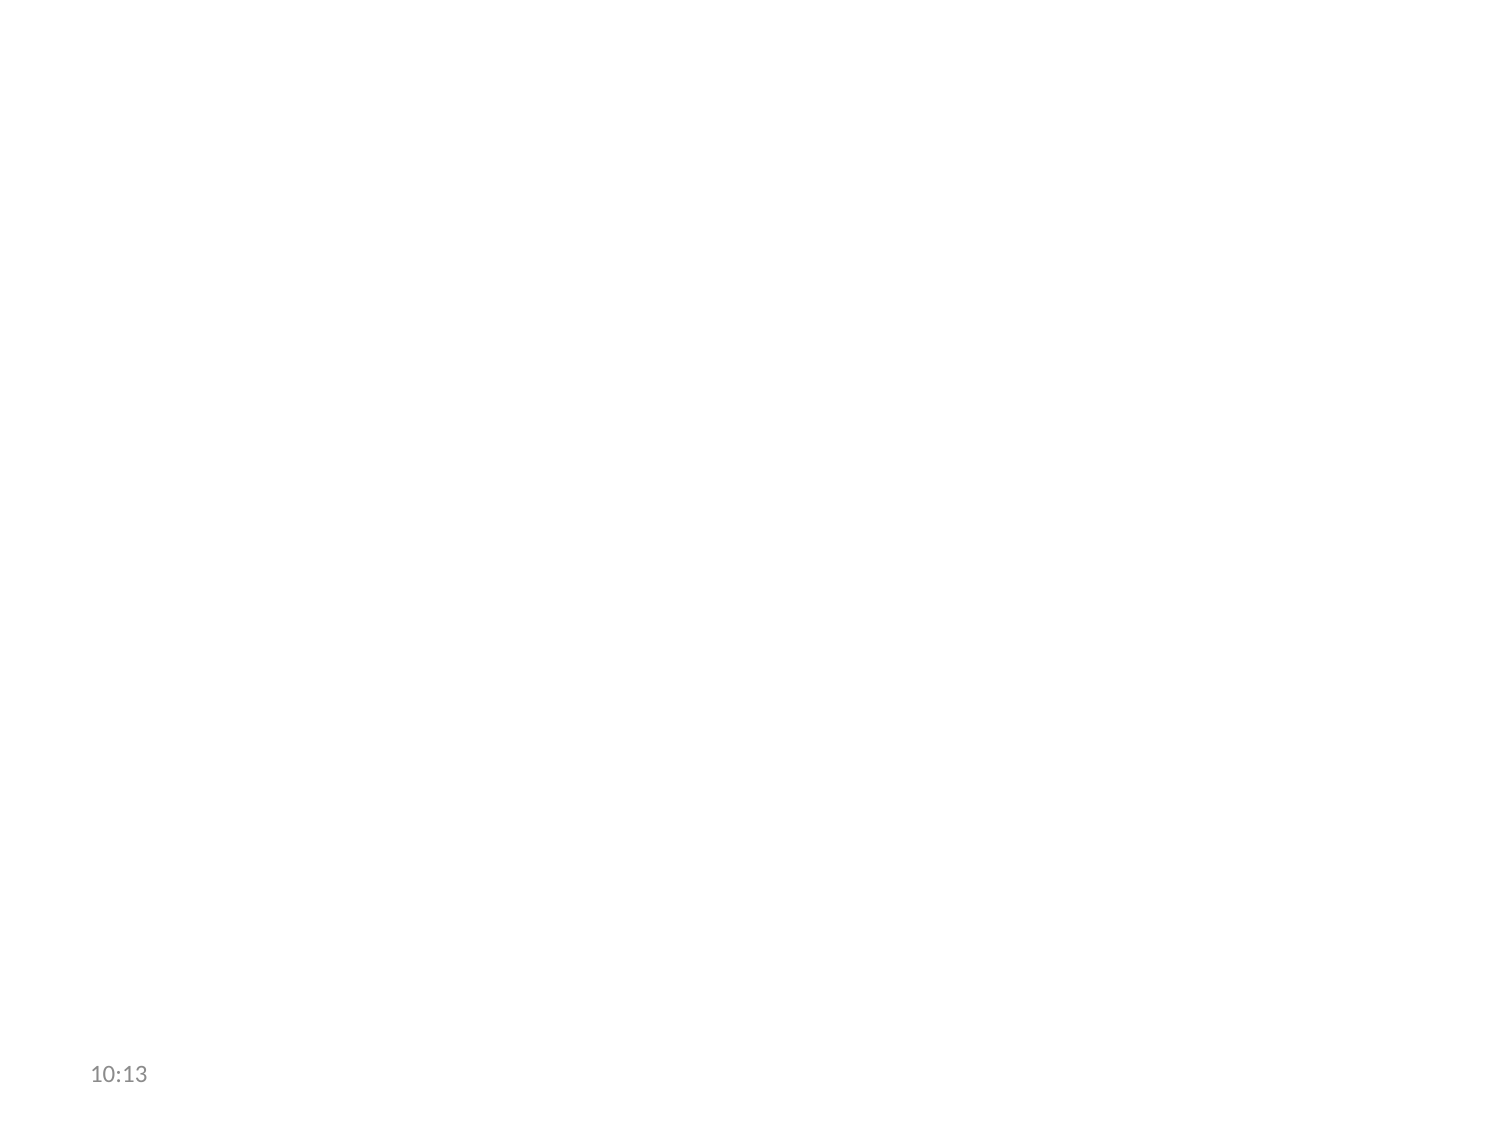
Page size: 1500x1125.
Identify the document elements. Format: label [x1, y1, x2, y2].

slide_number [75, 1042, 425, 1103]
